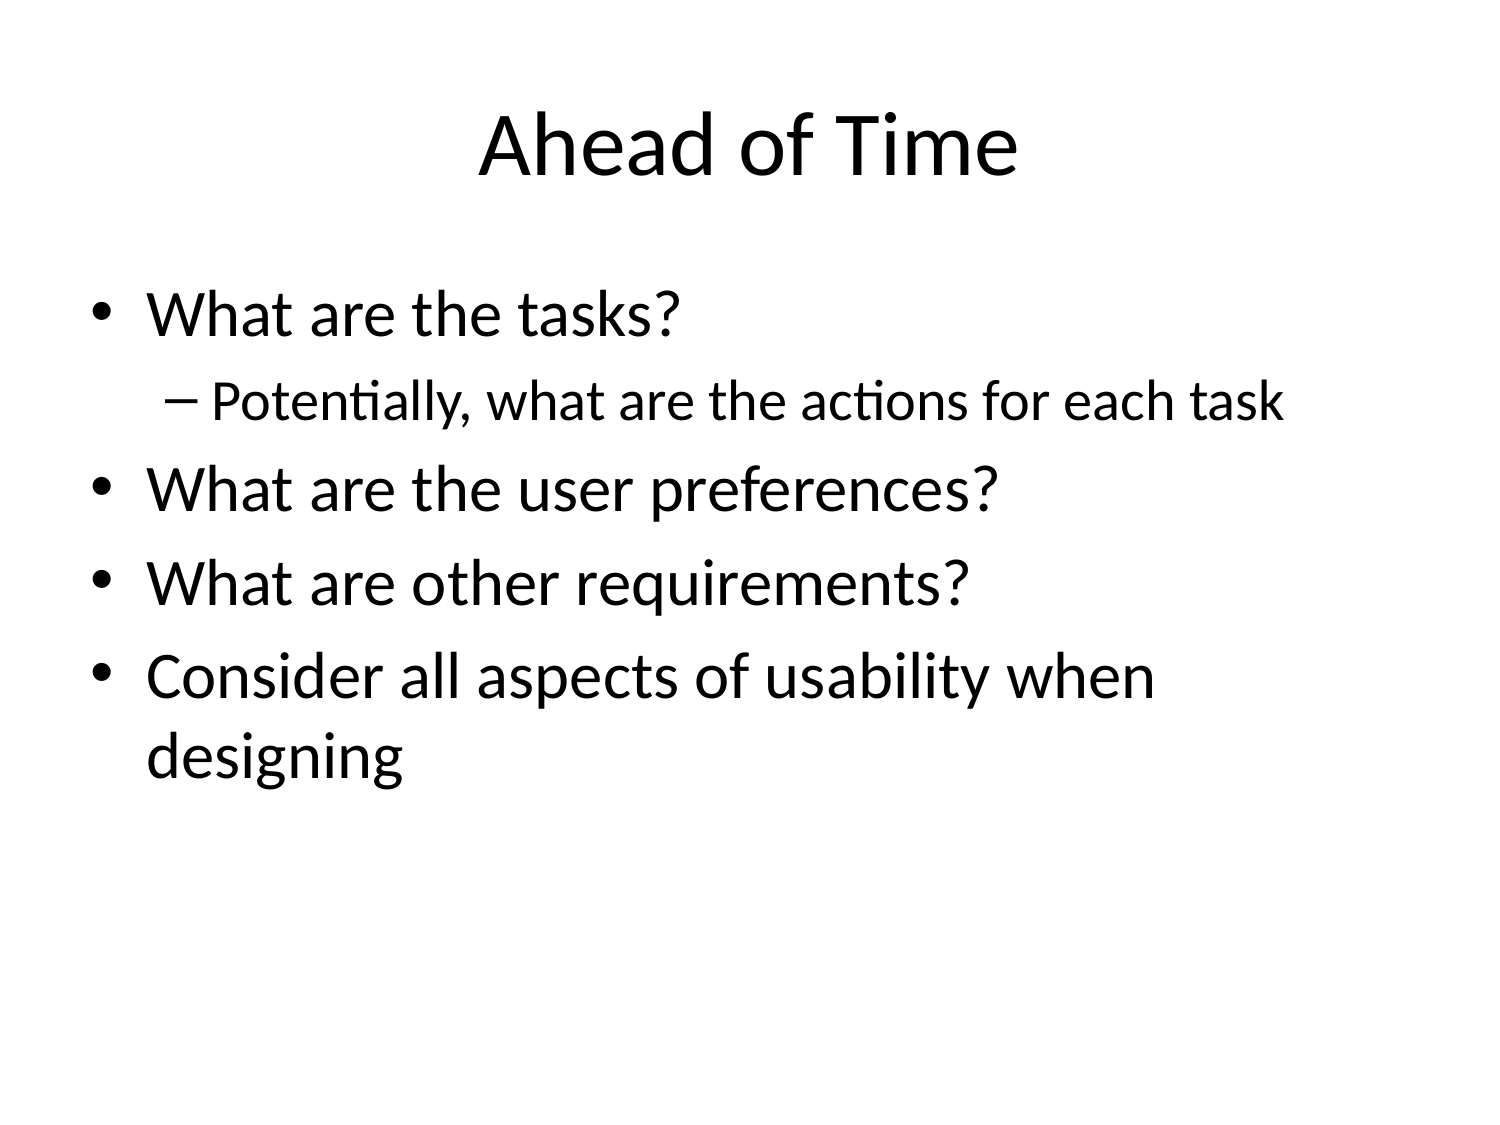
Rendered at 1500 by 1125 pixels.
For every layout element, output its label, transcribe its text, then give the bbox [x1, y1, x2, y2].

list What are the tasks? Potentially, what are the actions for each task What are the user preferences? What are other requirements? Consider all aspects of usability when designing [75, 262, 1425, 1005]
title Ahead of Time [75, 45, 1425, 233]
